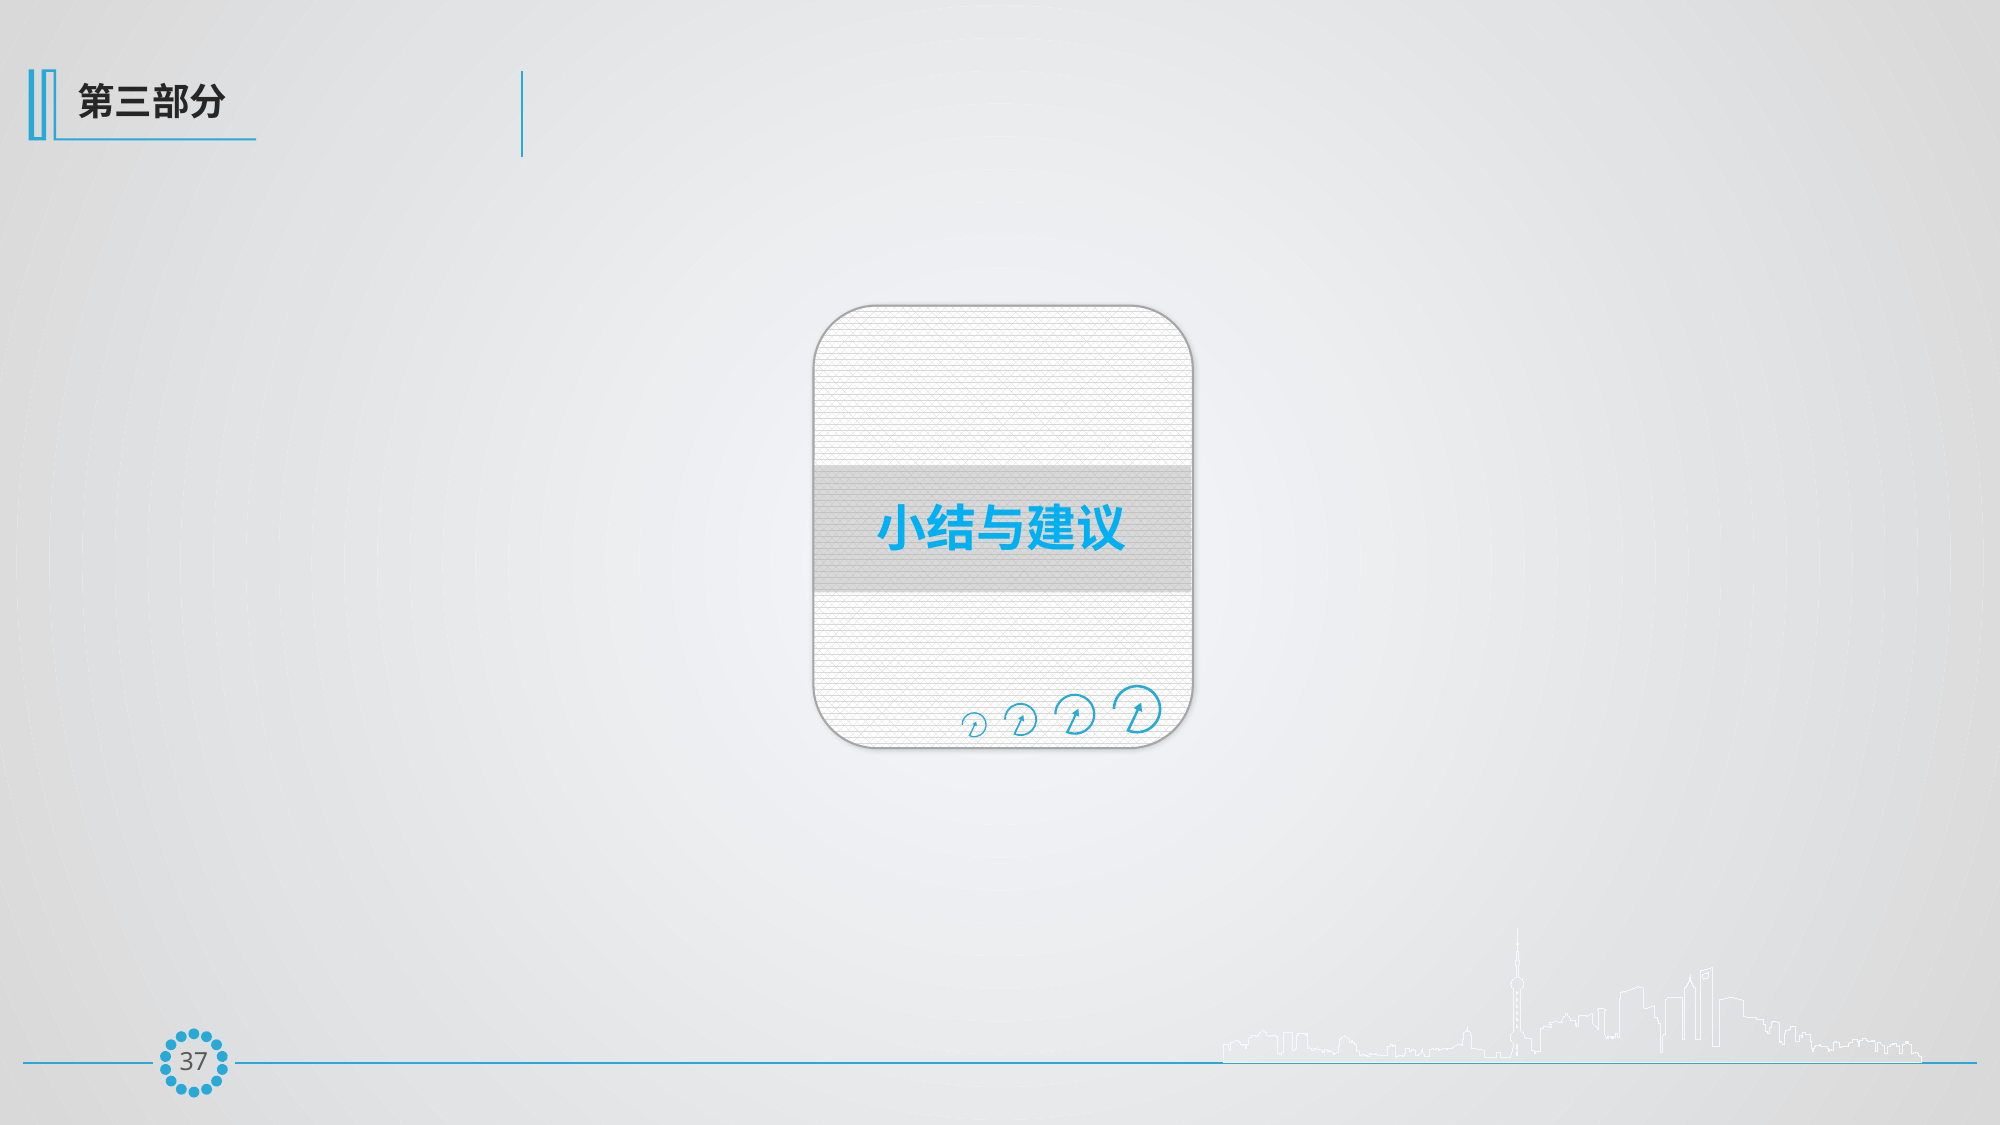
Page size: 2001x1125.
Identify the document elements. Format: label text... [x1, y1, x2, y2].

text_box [811, 305, 1194, 749]
slide_number 36 [169, 1039, 218, 1086]
text_box 第三部分 [62, 70, 252, 130]
